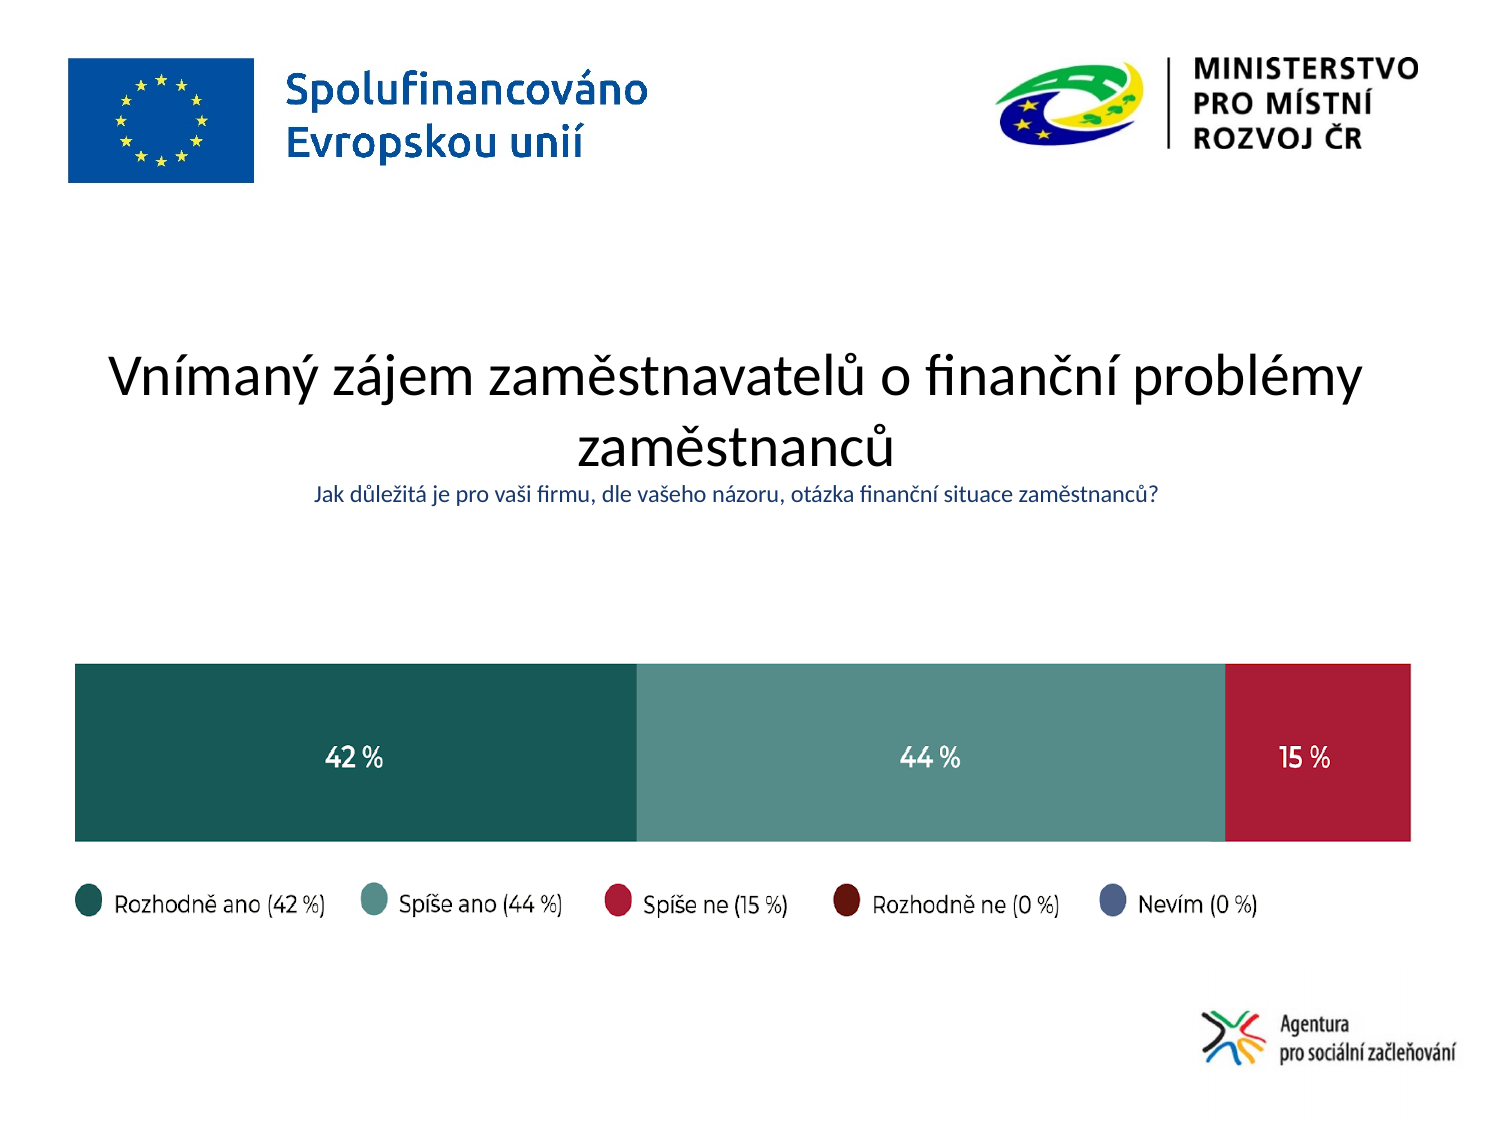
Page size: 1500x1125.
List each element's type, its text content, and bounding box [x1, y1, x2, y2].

picture [994, 57, 1418, 150]
title Vnímaný zájem zaměstnavatelů o finanční problémy zaměstnanců Jak důležitá je pro vaši firmu, dle vašeho názoru, otázka finanční situace zaměstnanců? [61, 327, 1412, 516]
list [74, 597, 1426, 1021]
picture [54, 38, 671, 199]
picture [1185, 971, 1483, 1123]
